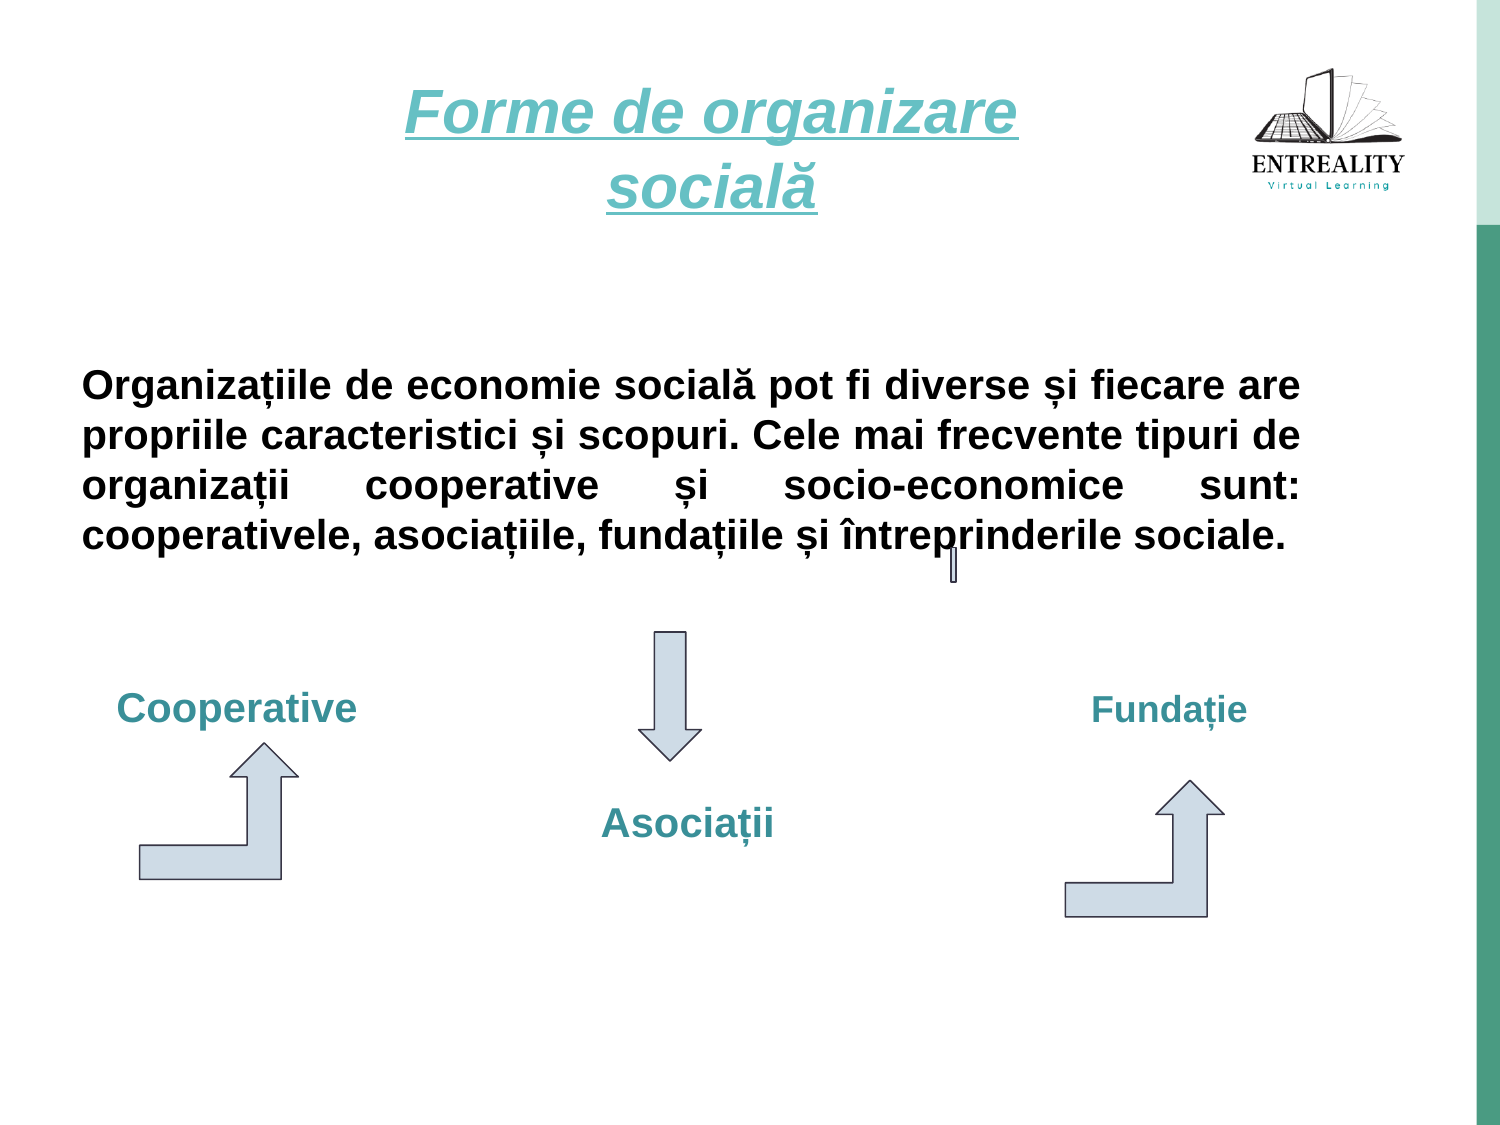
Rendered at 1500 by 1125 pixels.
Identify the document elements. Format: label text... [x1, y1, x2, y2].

text_box [139, 742, 299, 880]
text_box [951, 547, 957, 583]
picture [1198, 0, 1458, 259]
text_box [638, 632, 702, 762]
list Organizațiile de economie socială pot fi diverse și fiecare are propriile caracteristici și scopuri. Cele mai frecvente tipuri de organizații cooperative și socio-economice sunt: cooperativele, asociațiile, fundațiile și întreprinderile sociale. Cooperative Fundație Asociații [66, 292, 1317, 1010]
text_box [1065, 780, 1225, 917]
title Forme de organizare socială [372, 42, 1052, 229]
